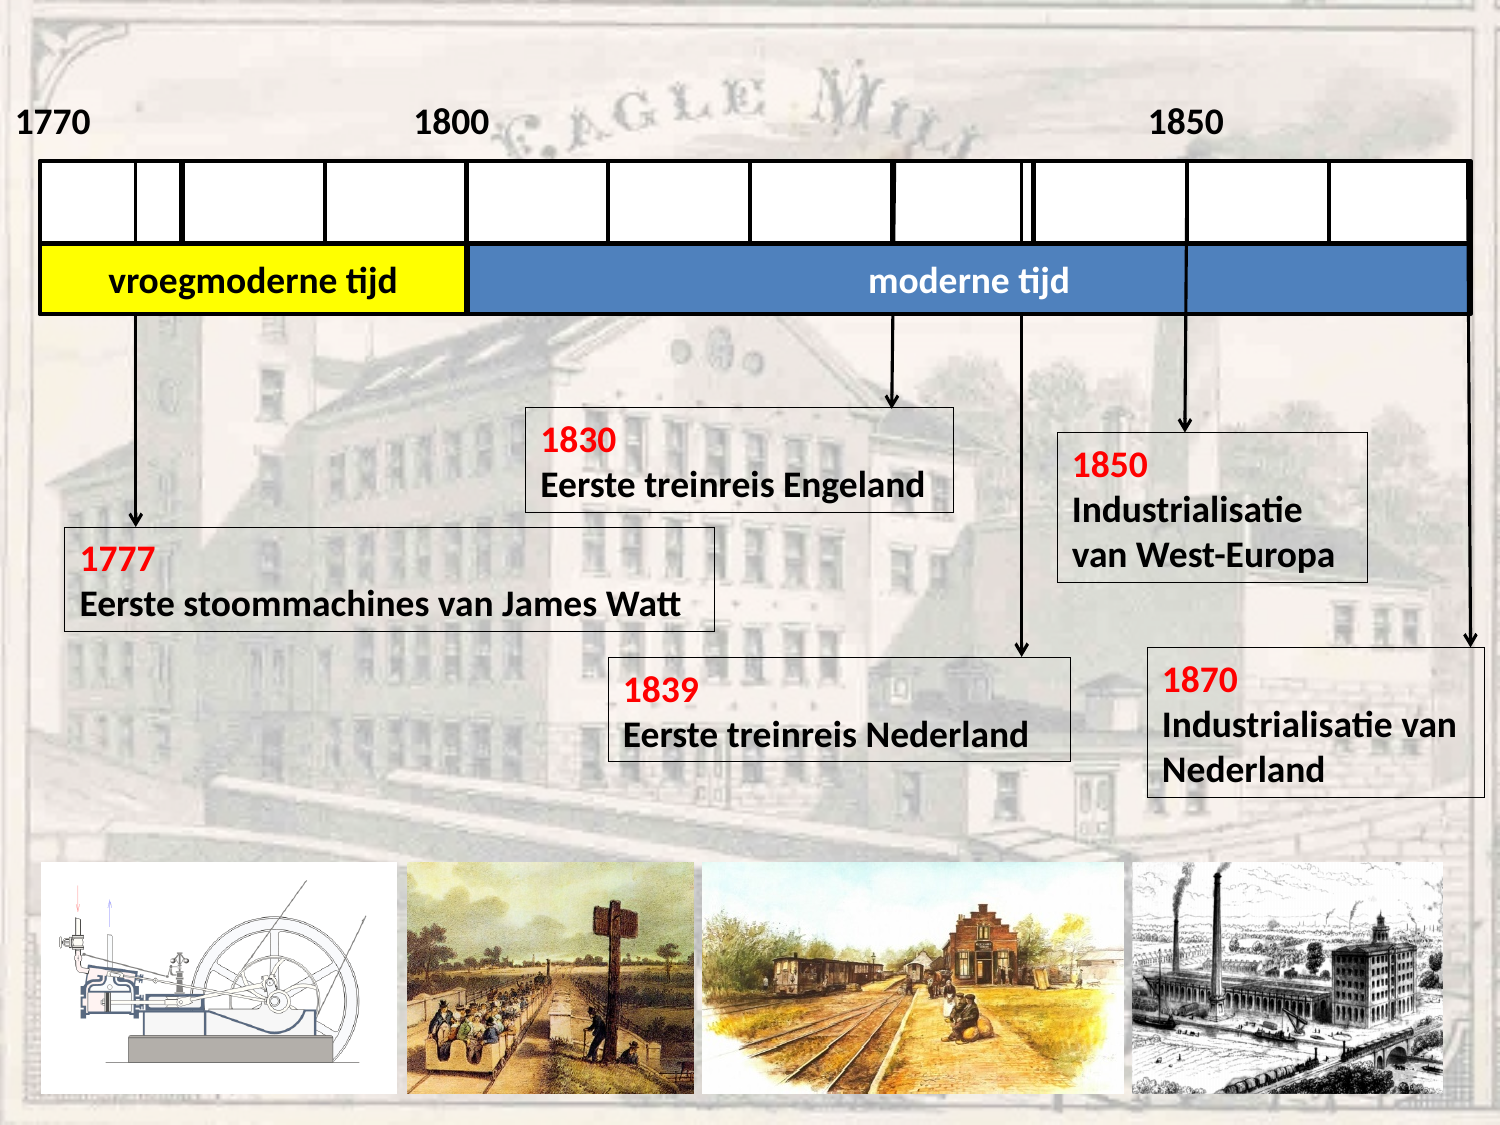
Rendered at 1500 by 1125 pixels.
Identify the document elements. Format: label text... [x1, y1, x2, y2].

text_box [1184, 160, 1188, 433]
text_box 1839 Eerste treinreis Nederland [608, 657, 1071, 762]
picture [407, 862, 694, 1095]
text_box 1850 [1133, 89, 1246, 150]
text_box 1770 [0, 89, 113, 150]
text_box vroegmoderne tijd [38, 241, 131, 316]
text_box [610, 159, 752, 241]
text_box 1777 Eerste stoommachines van James Watt [64, 527, 715, 632]
text_box moderne tijd [1193, 241, 1462, 316]
picture [702, 862, 1124, 1094]
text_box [1467, 160, 1471, 648]
picture [41, 862, 398, 1095]
text_box [1331, 159, 1473, 241]
text_box 1850 Industrialisatie van West-Europa [1057, 432, 1368, 583]
text_box vroegmoderne tijd [140, 241, 468, 316]
text_box [468, 159, 610, 241]
text_box [327, 159, 468, 241]
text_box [891, 160, 895, 410]
text_box [38, 159, 184, 241]
text_box [1185, 159, 1331, 241]
text_box 1870 Industrialisatie van Nederland [1147, 647, 1485, 798]
text_box [894, 159, 1035, 241]
text_box [752, 159, 894, 241]
picture [1132, 862, 1443, 1094]
text_box [1035, 159, 1185, 241]
text_box moderne tijd [900, 241, 1017, 316]
text_box 1800 [398, 89, 505, 150]
text_box moderne tijd [1026, 241, 1179, 316]
text_box moderne tijd [468, 241, 886, 316]
text_box 1830 Eerste treinreis Engeland [525, 407, 954, 513]
text_box [184, 159, 327, 241]
